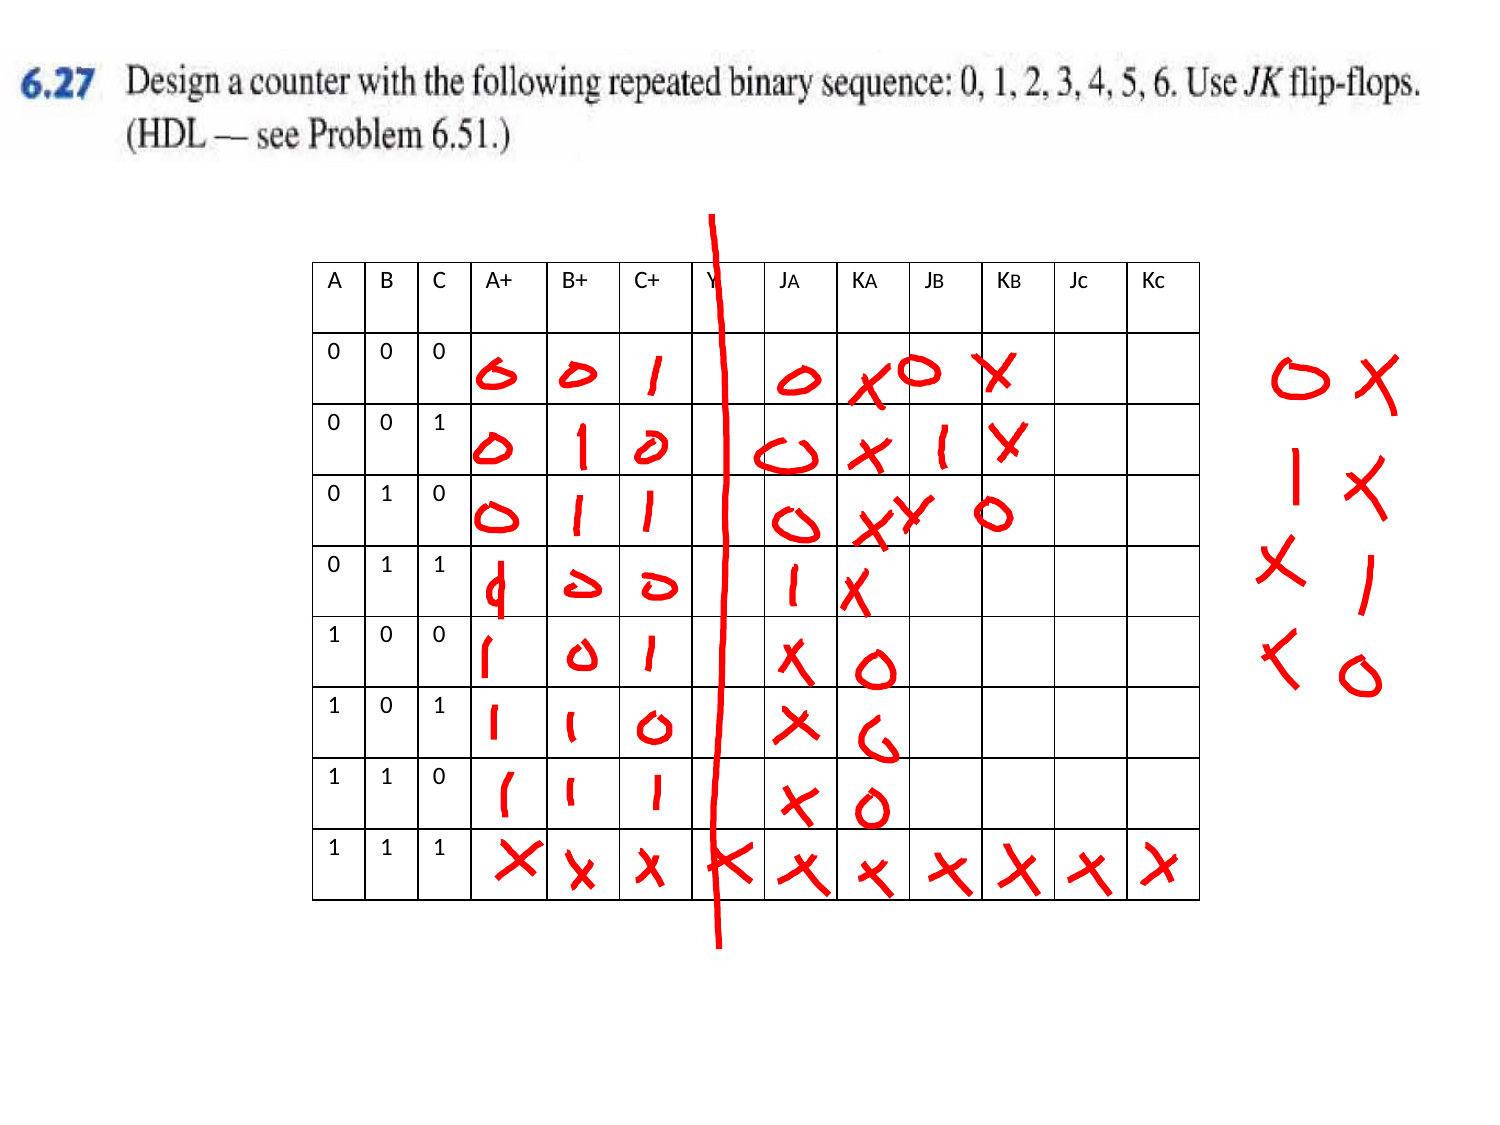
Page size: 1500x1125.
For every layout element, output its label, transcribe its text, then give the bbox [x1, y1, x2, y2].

table_cell 0 [313, 405, 364, 474]
table_cell 1 [313, 617, 364, 686]
table_cell 0 [419, 759, 470, 828]
table_cell 0 [366, 405, 417, 474]
table_cell 1 [366, 476, 417, 545]
table_cell 1 [366, 547, 417, 616]
table_cell 1 [366, 830, 417, 899]
table_cell 1 [313, 759, 364, 828]
table_header C [419, 263, 470, 332]
table_cell 0 [313, 547, 364, 616]
table_cell 1 [313, 830, 364, 899]
table_cell 0 [419, 334, 470, 403]
table_cell 0 [419, 617, 470, 686]
table_cell 0 [366, 617, 417, 686]
picture [0, 49, 1438, 163]
table_cell 0 [366, 334, 417, 403]
table_cell 1 [419, 405, 470, 474]
table_cell 0 [313, 476, 364, 545]
table_header B [366, 263, 417, 332]
table_cell 1 [313, 688, 364, 757]
table_cell 0 [366, 688, 417, 757]
table_cell 1 [419, 547, 470, 616]
table_cell 1 [419, 688, 470, 757]
table_cell 0 [313, 334, 364, 403]
table_header A [313, 263, 364, 332]
table_cell 1 [419, 830, 470, 899]
table_cell 1 [366, 759, 417, 828]
table_cell 0 [419, 476, 470, 545]
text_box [894, 352, 1026, 532]
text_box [475, 213, 1398, 950]
